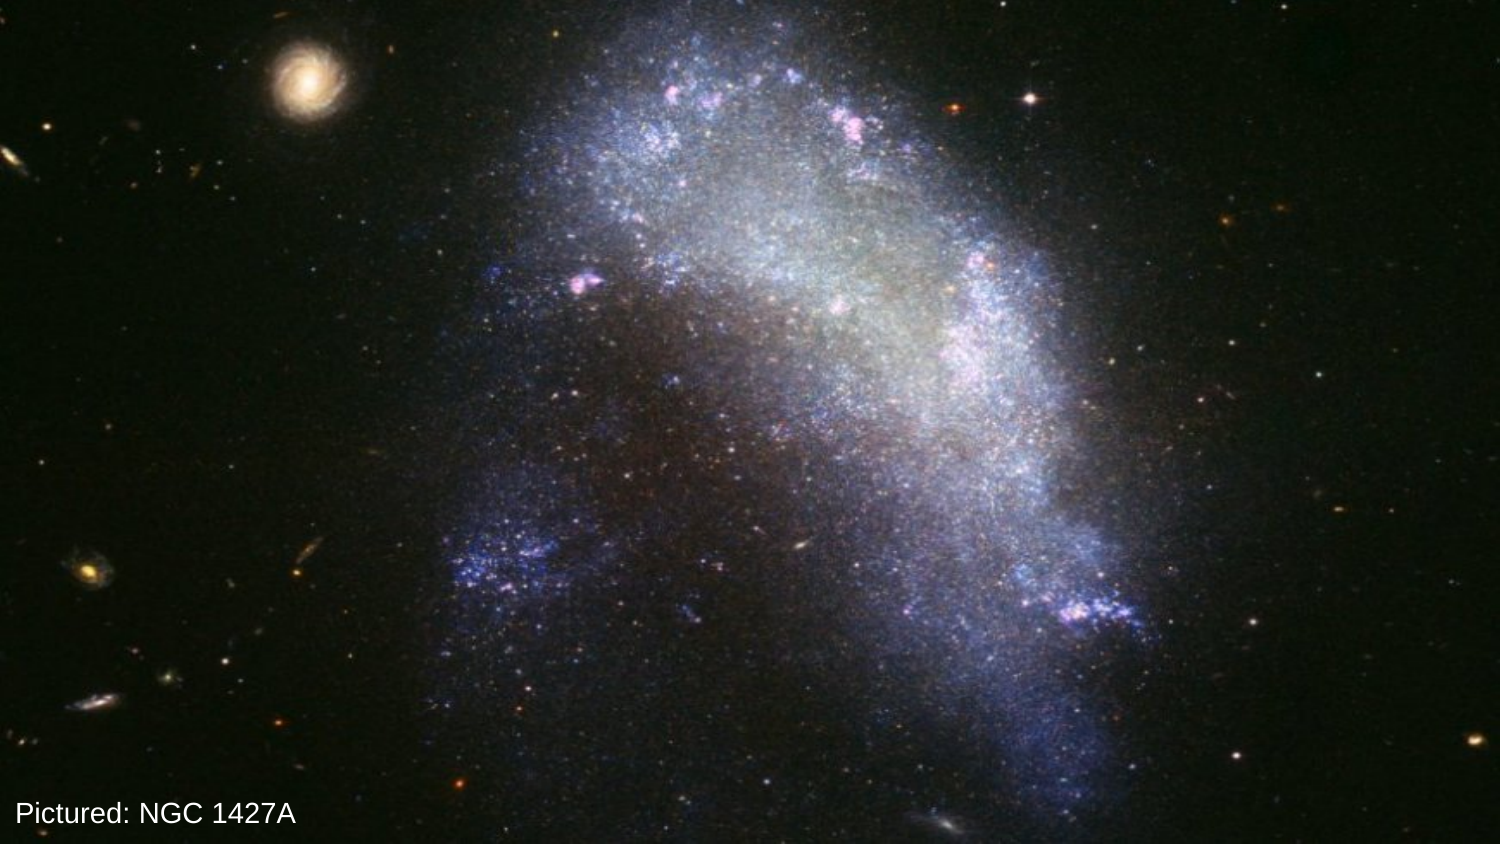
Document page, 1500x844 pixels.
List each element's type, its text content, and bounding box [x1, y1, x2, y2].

picture [0, 0, 1500, 844]
text_box [54, 40, 1443, 152]
text_box Pictured: NGC 1427A [0, 779, 392, 832]
